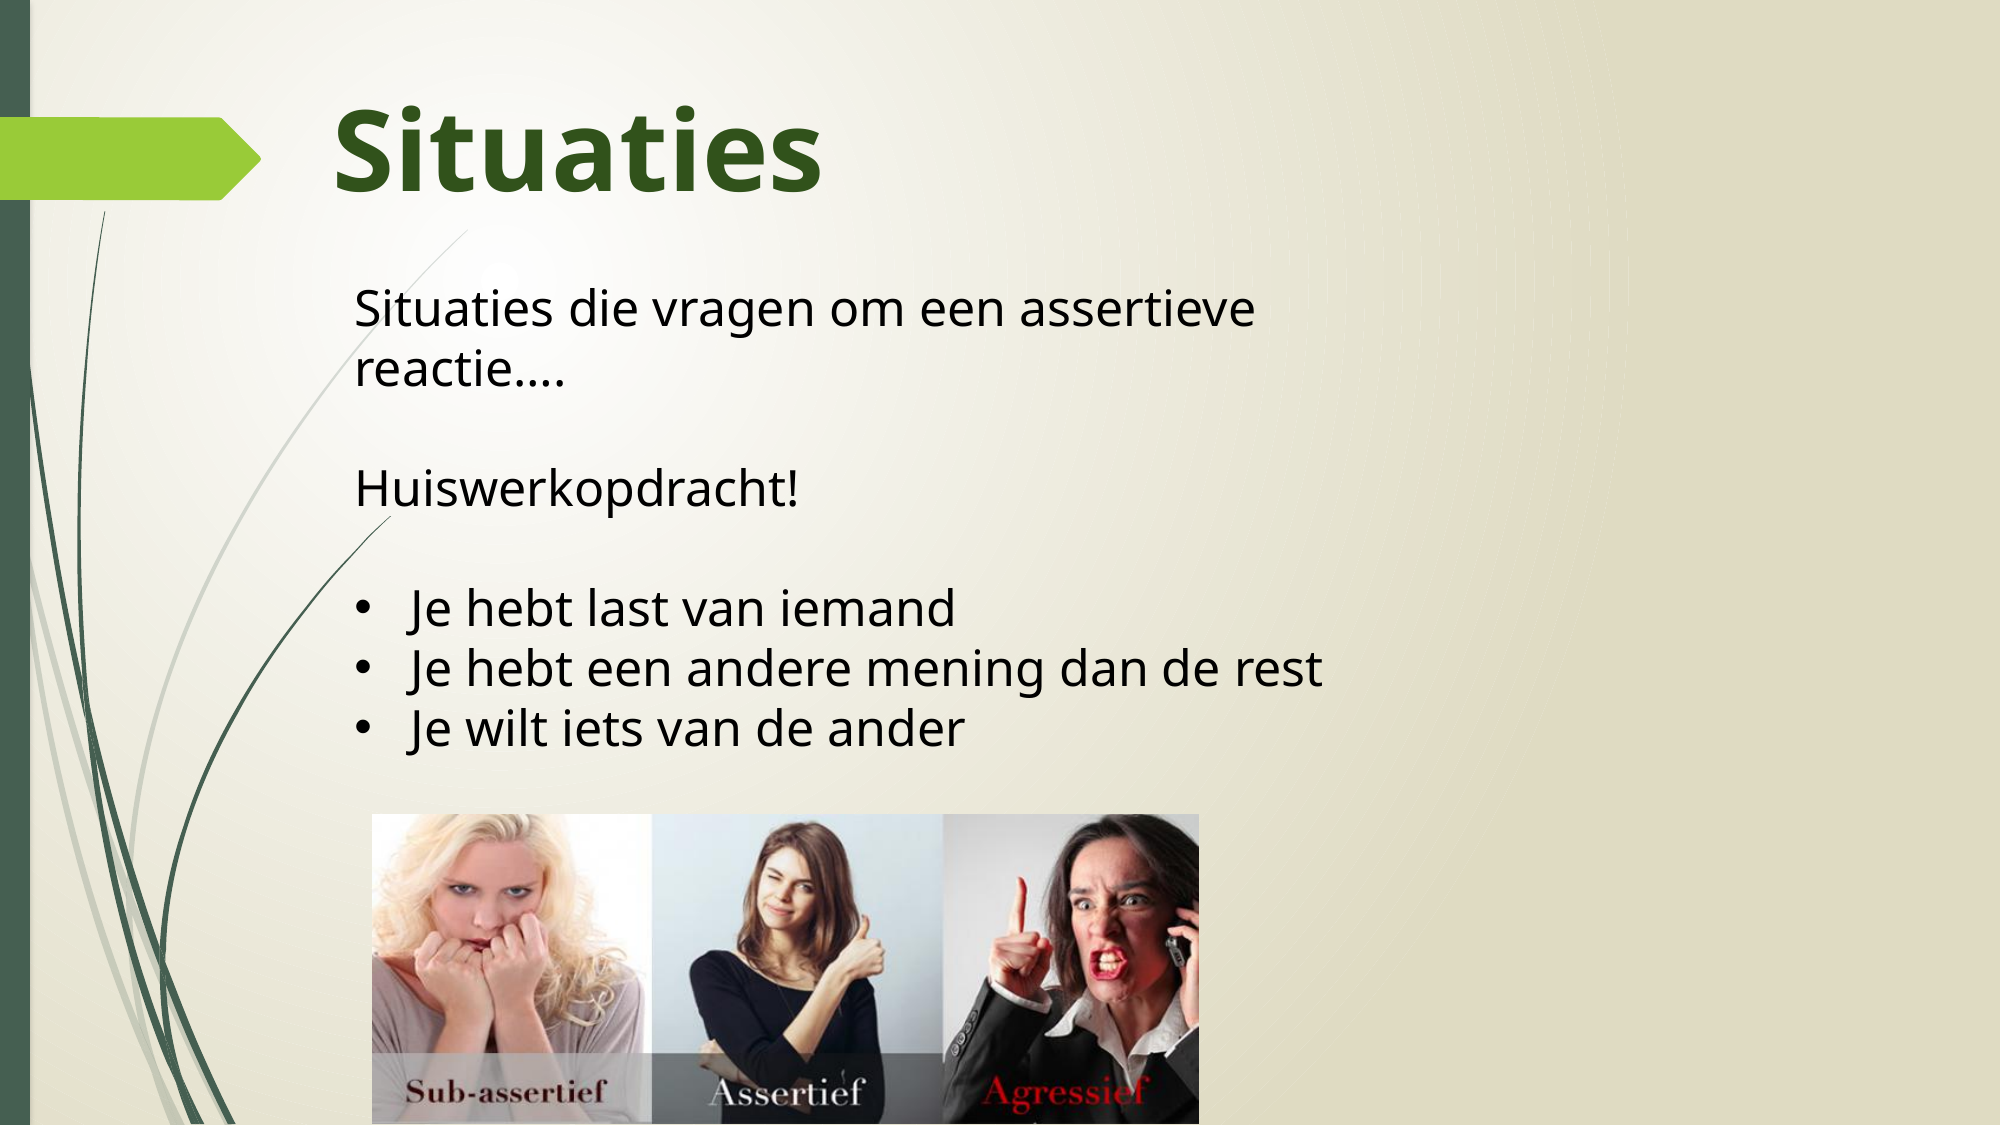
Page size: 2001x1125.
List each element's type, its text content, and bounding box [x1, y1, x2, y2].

text_box Situaties die vragen om een assertieve reactie…. Huiswerkopdracht! Je hebt last van iemand Je hebt een andere mening dan de rest Je wilt iets van de ander [339, 268, 1465, 764]
text_box Situaties [317, 71, 841, 222]
picture [372, 814, 1199, 1124]
